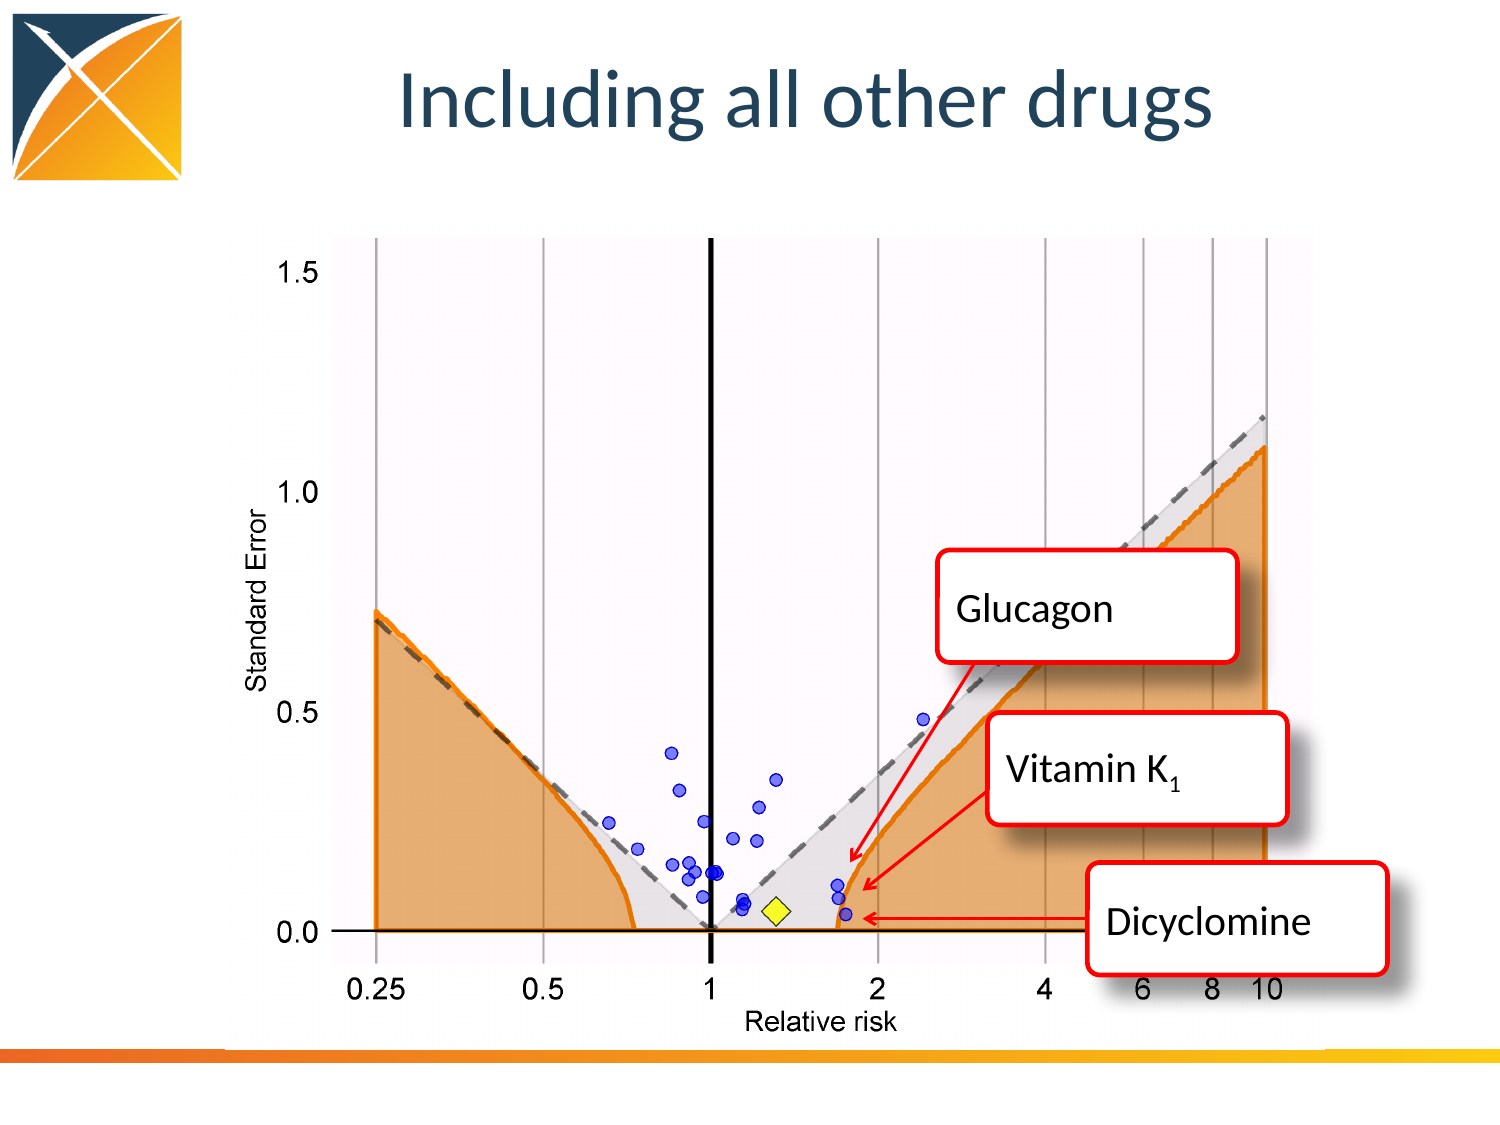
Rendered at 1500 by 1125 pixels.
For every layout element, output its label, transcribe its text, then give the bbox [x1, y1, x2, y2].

picture [224, 224, 1326, 1051]
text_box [849, 549, 1388, 976]
picture [0, 0, 206, 200]
title Including all other drugs [187, 24, 1425, 163]
